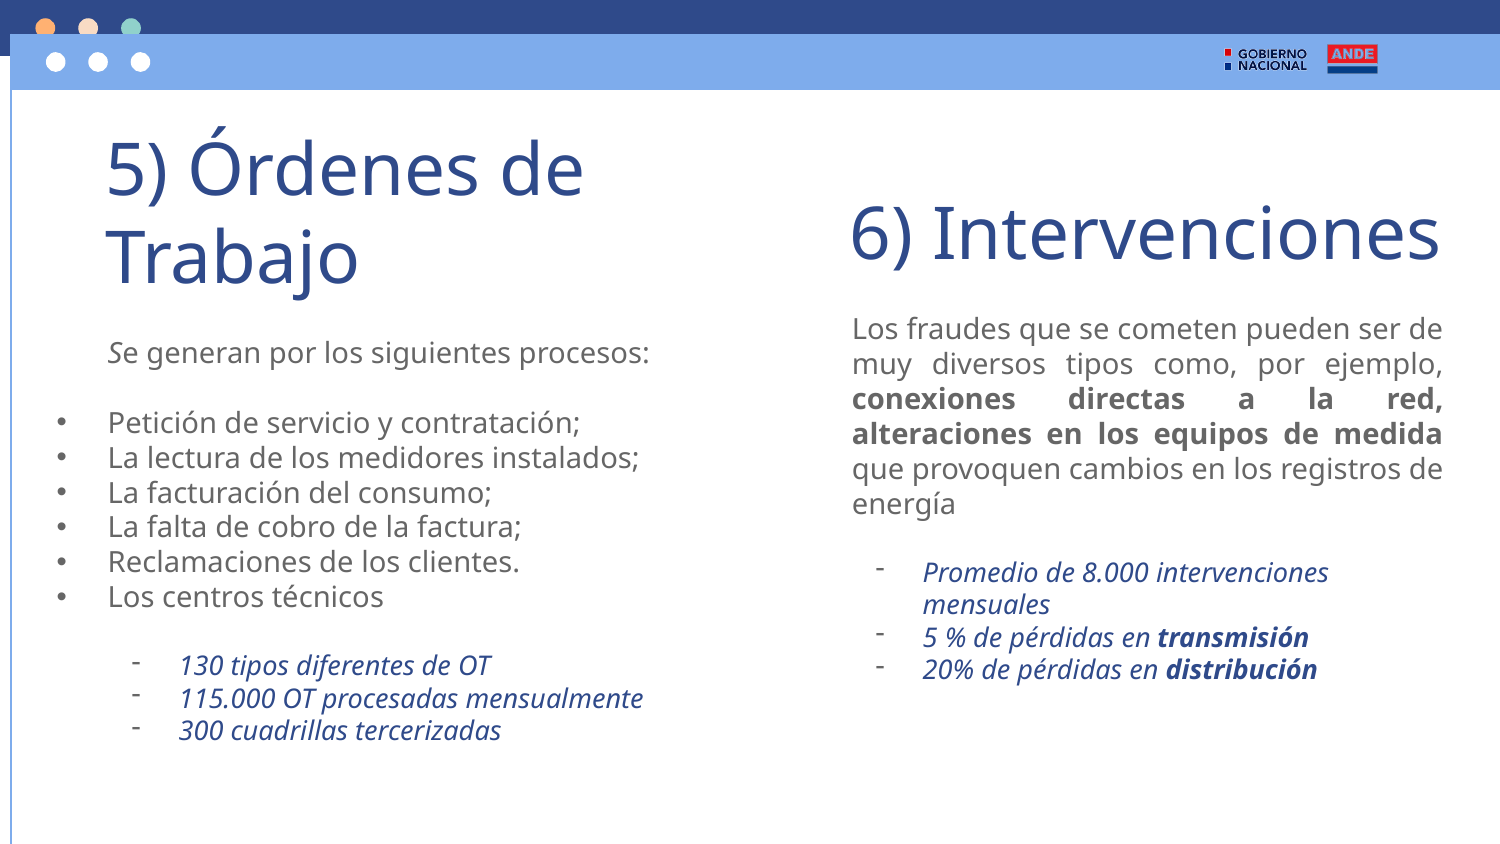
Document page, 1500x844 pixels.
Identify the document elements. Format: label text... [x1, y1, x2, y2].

text_box 6) Intervenciones [749, 150, 1458, 290]
title 5) Órdenes de Trabajo [89, 173, 739, 313]
subtitle Se generan por los siguientes procesos: Petición de servicio y contratación; La lectura de los medidores instalados; La facturación del consumo; La falta de cobro de la factura; Reclamaciones de los clientes. Los centros técnicos 130 tipos diferentes de OT 115.000 OT procesadas mensualmente 300 cuadrillas tercerizadas [17, 319, 715, 564]
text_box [1222, 31, 1378, 83]
text_box Los fraudes que se cometen pueden ser de muy diversos tipos como, por ejemplo, conexiones directas a la red, alteraciones en los equipos de medida que provoquen cambios en los registros de energía Promedio de 8.000 intervenciones mensuales 5 % de pérdidas en transmisión 20% de pérdidas en distribución [761, 295, 1459, 540]
